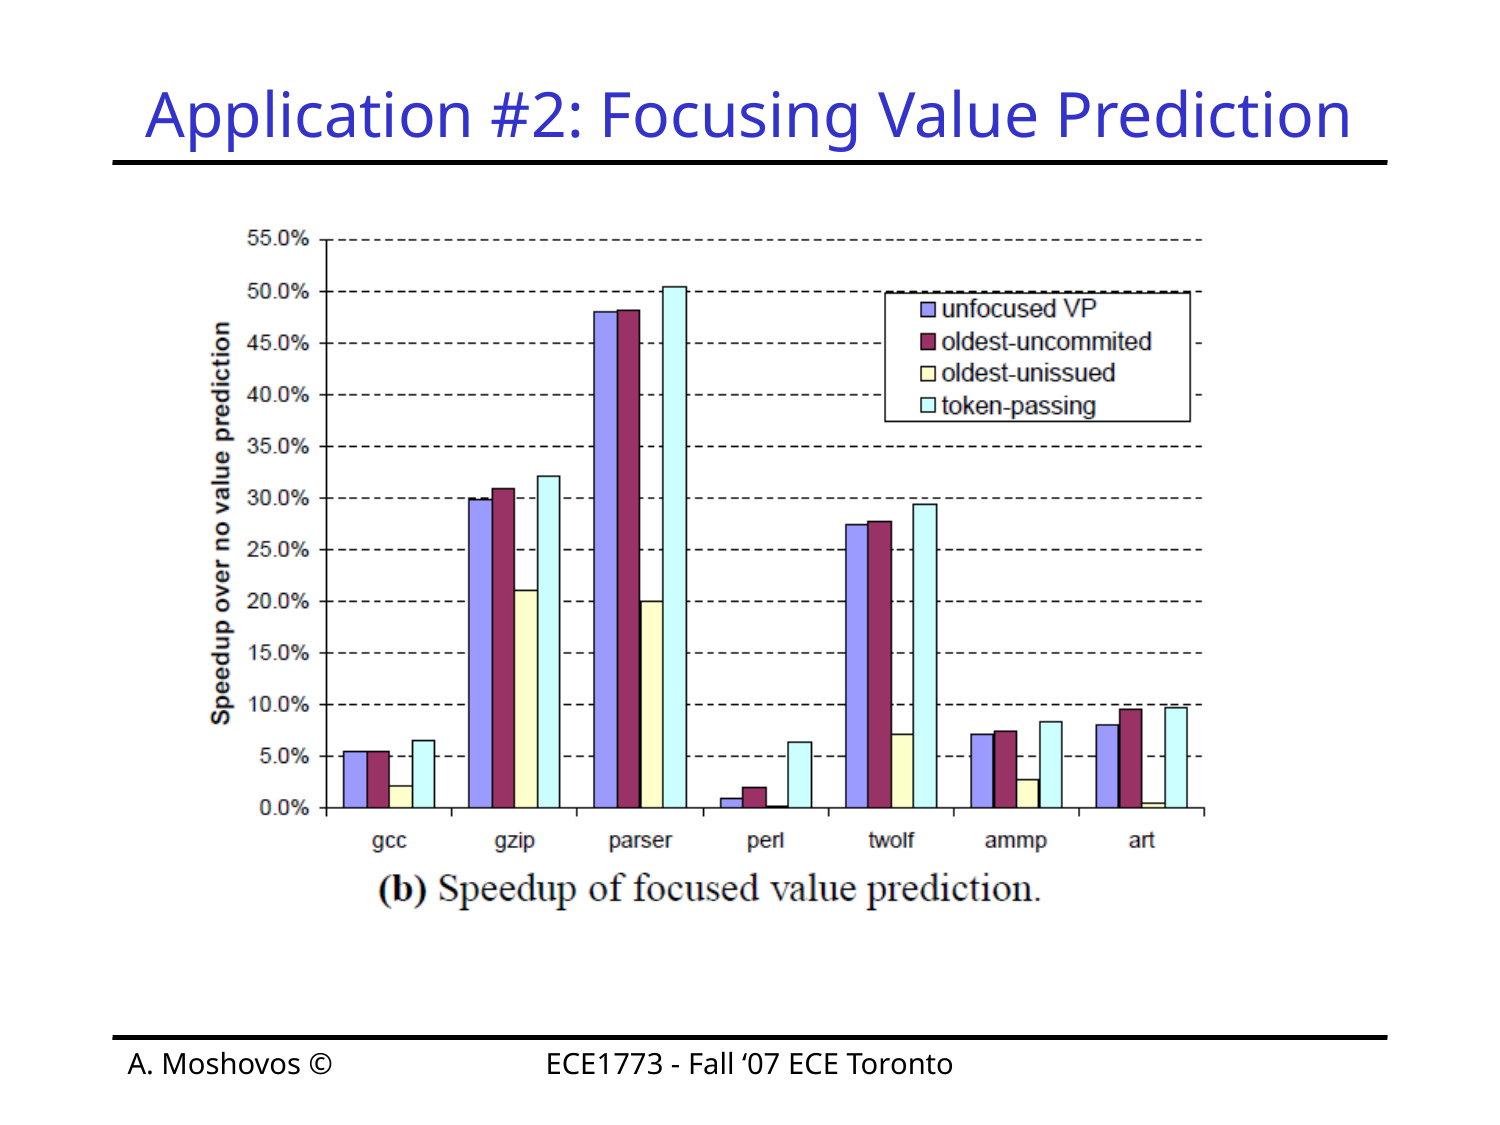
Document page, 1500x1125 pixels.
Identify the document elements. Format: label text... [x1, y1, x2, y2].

footer ECE1773 - Fall ‘07 ECE Toronto [487, 1037, 1013, 1101]
title Application #2: Focusing Value Prediction [112, 62, 1388, 163]
slide_number A. Moshovos © [112, 1037, 426, 1101]
picture [193, 169, 1307, 956]
